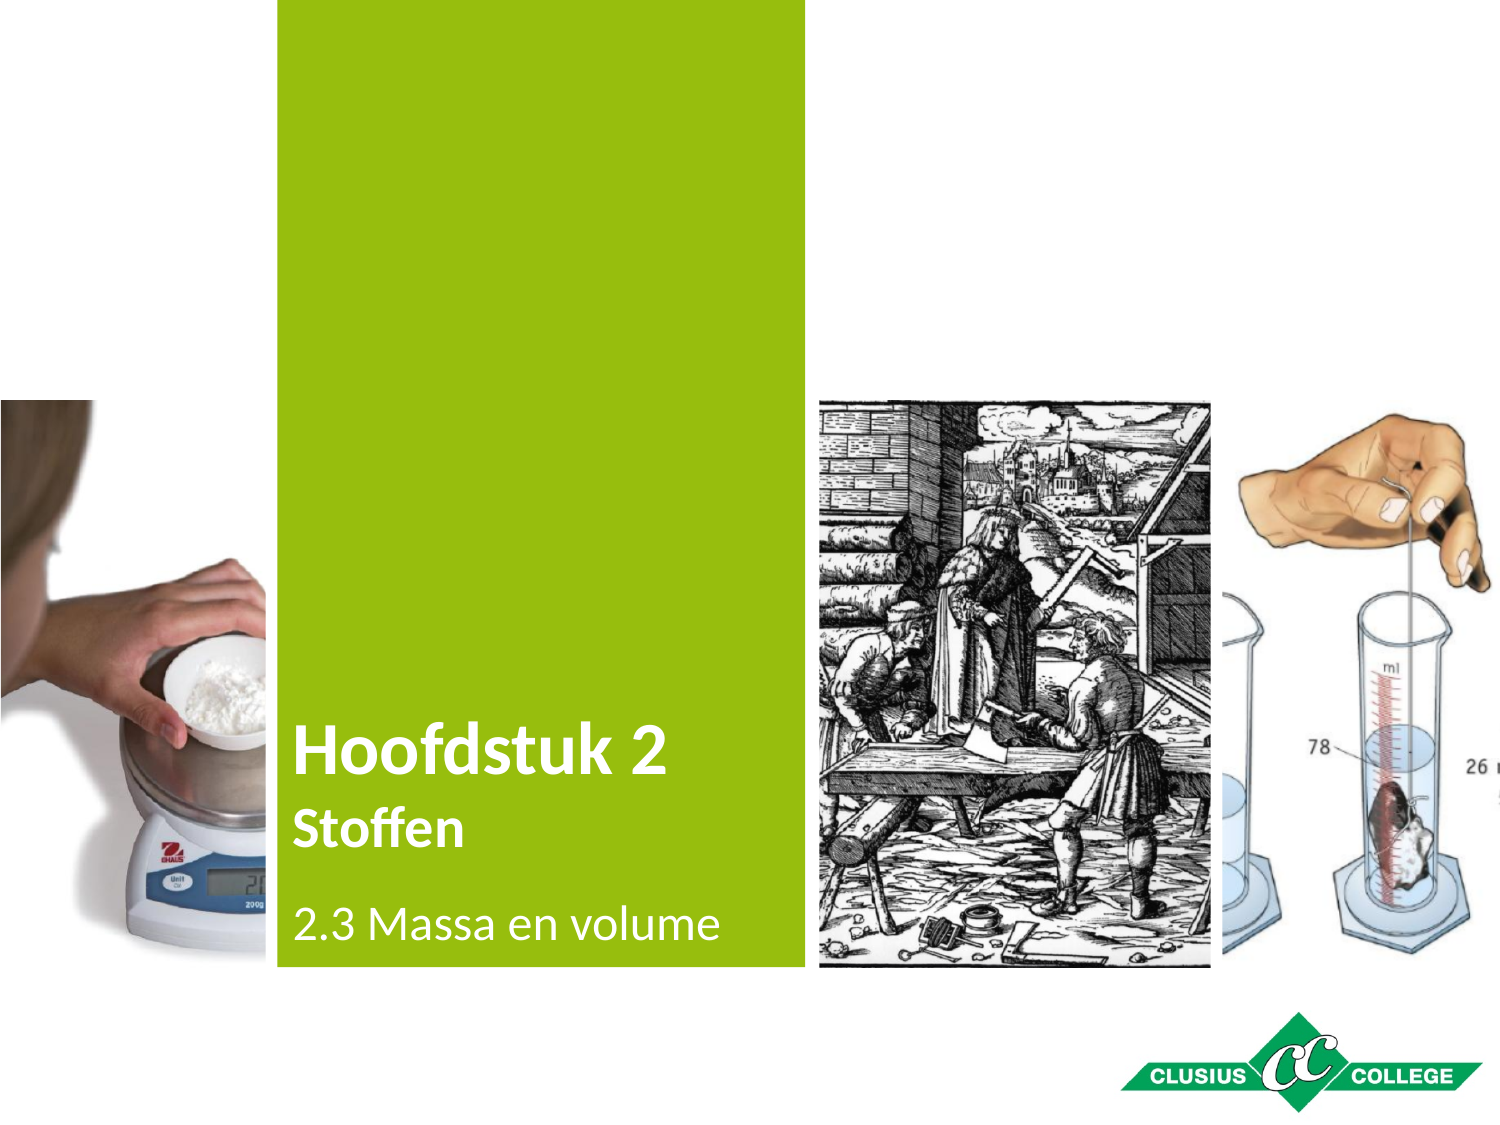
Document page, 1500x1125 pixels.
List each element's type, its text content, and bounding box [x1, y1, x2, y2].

text_box [275, 0, 807, 969]
picture [1103, 999, 1500, 1125]
picture [0, 399, 266, 968]
subtitle 2.3 Massa en volume [277, 882, 806, 965]
picture [818, 399, 1211, 968]
picture [1222, 399, 1500, 968]
title Hoofdstuk 2 Stoffen [277, 683, 806, 875]
